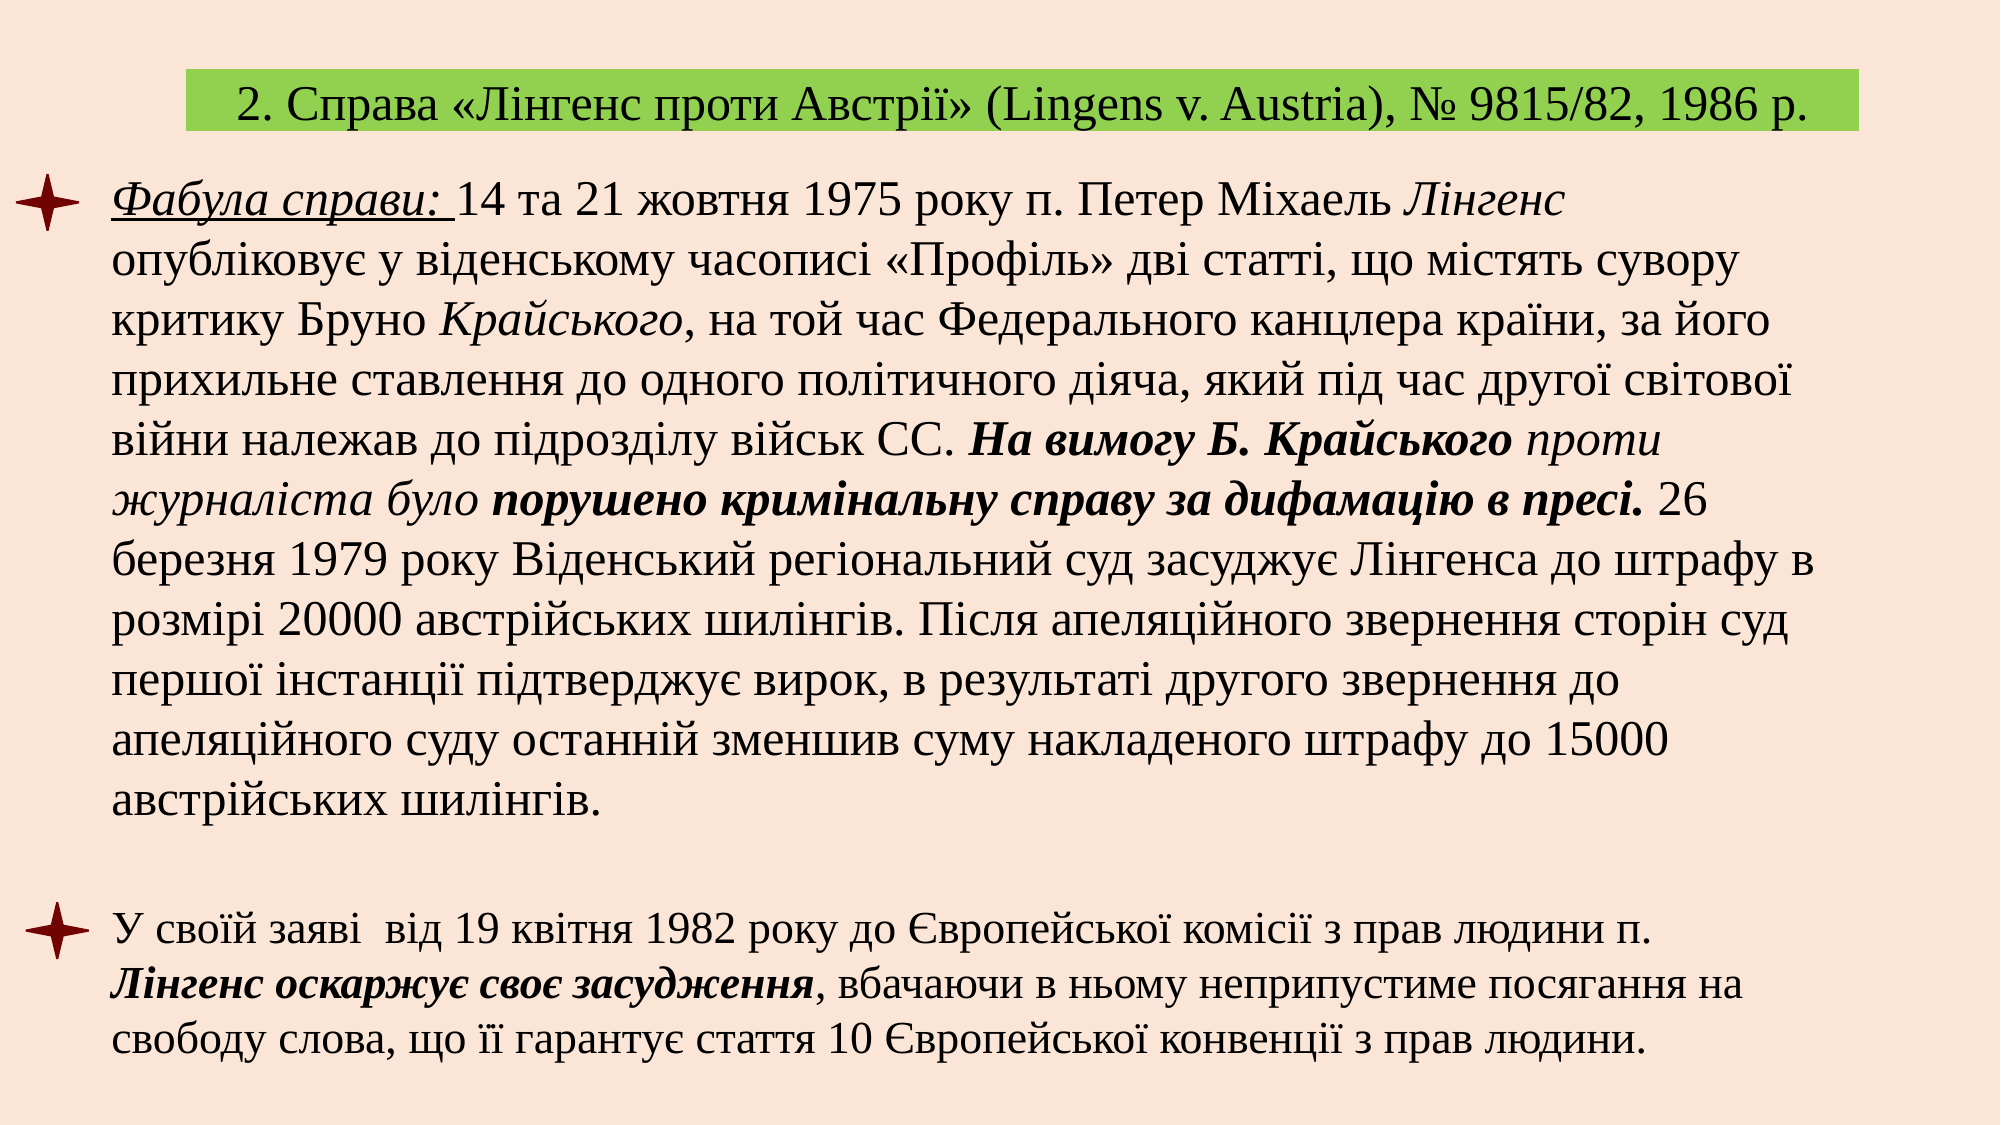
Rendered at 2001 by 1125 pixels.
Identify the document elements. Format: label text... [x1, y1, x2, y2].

text_box [15, 173, 80, 231]
text_box [25, 902, 89, 960]
text_box 2. Справа «Лінгенс проти Австрії» (Lingens v. Austria), № 9815/82, 1986 р. [184, 67, 1861, 133]
text_box Фабула справи: 14 та 21 жовтня 1975 року п. Петер Міхаель Лінгенс опубліковує у віденському часописі «Профіль» дві статті, що містять сувору критику Бруно Крайського, на той час Федерального канцлера країни, за його прихильне ставлення до одного політичного діяча, який під час другої світової війни належав до підрозділу військ СС. На вимогу Б. Крайського проти журналіста було порушено кримінальну справу за дифамацію в пресі. 26 березня 1979 року Віденський регіональний суд засуджує Лінгенса до штрафу в розмірі 20000 австрійських шилінгів. Після апеляційного звернення сторін суд першої інстанції підтверджує вирок, в результаті другого звернення до апеляційного суду останній зменшив суму накладеного штрафу до 15000 австрійських шилінгів. [96, 158, 1834, 833]
text_box У своїй заяві від 19 квітня 1982 року до Європейської комісії з прав людини п. Лінгенс оскаржує своє засудження, вбачаючи в ньому неприпустиме посягання на свободу слова, що її гарантує стаття 10 Європейської конвенції з прав людини. [96, 890, 1767, 1070]
